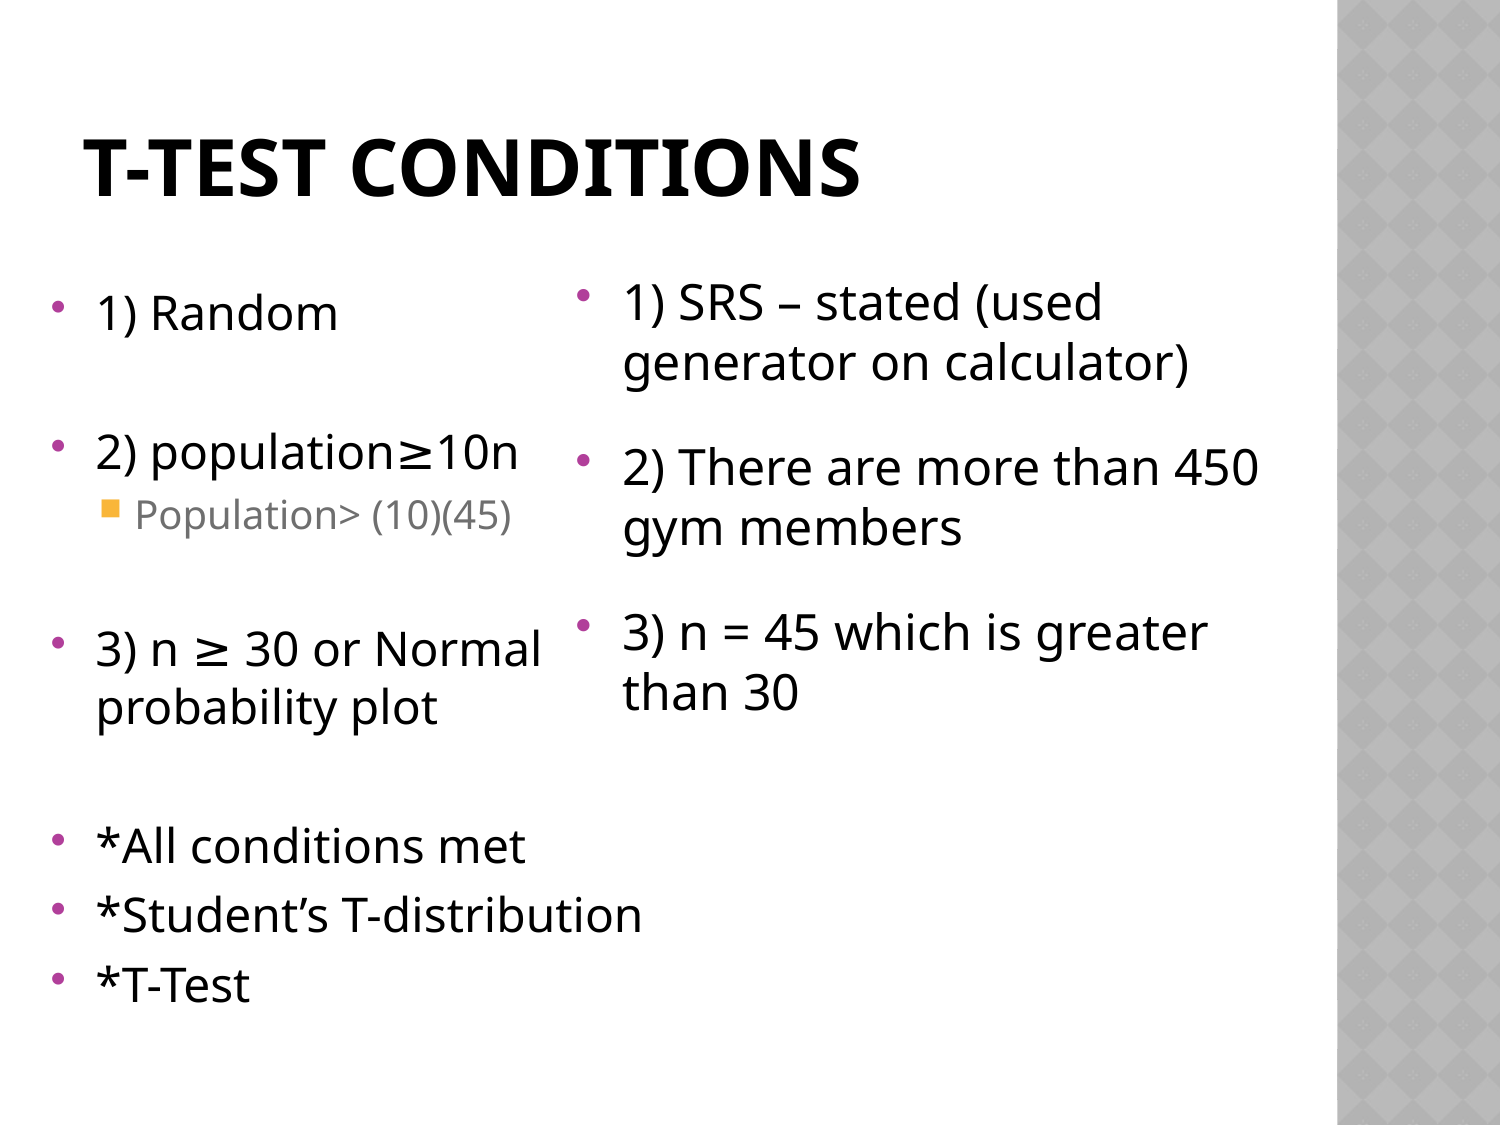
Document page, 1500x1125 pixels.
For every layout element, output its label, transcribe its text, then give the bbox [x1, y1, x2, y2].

title T-Test Conditions [75, 24, 1263, 213]
list 1) SRS – stated (used generator on calculator) 2) There are more than 450 gym members 3) n = 45 which is greater than 30 [562, 262, 1325, 988]
list 1) Random 2) population≥10n Population> (10)(45) 3) n ≥ 30 or Normal probability plot *All conditions met *Student’s T-distribution *T-Test [37, 275, 663, 1057]
